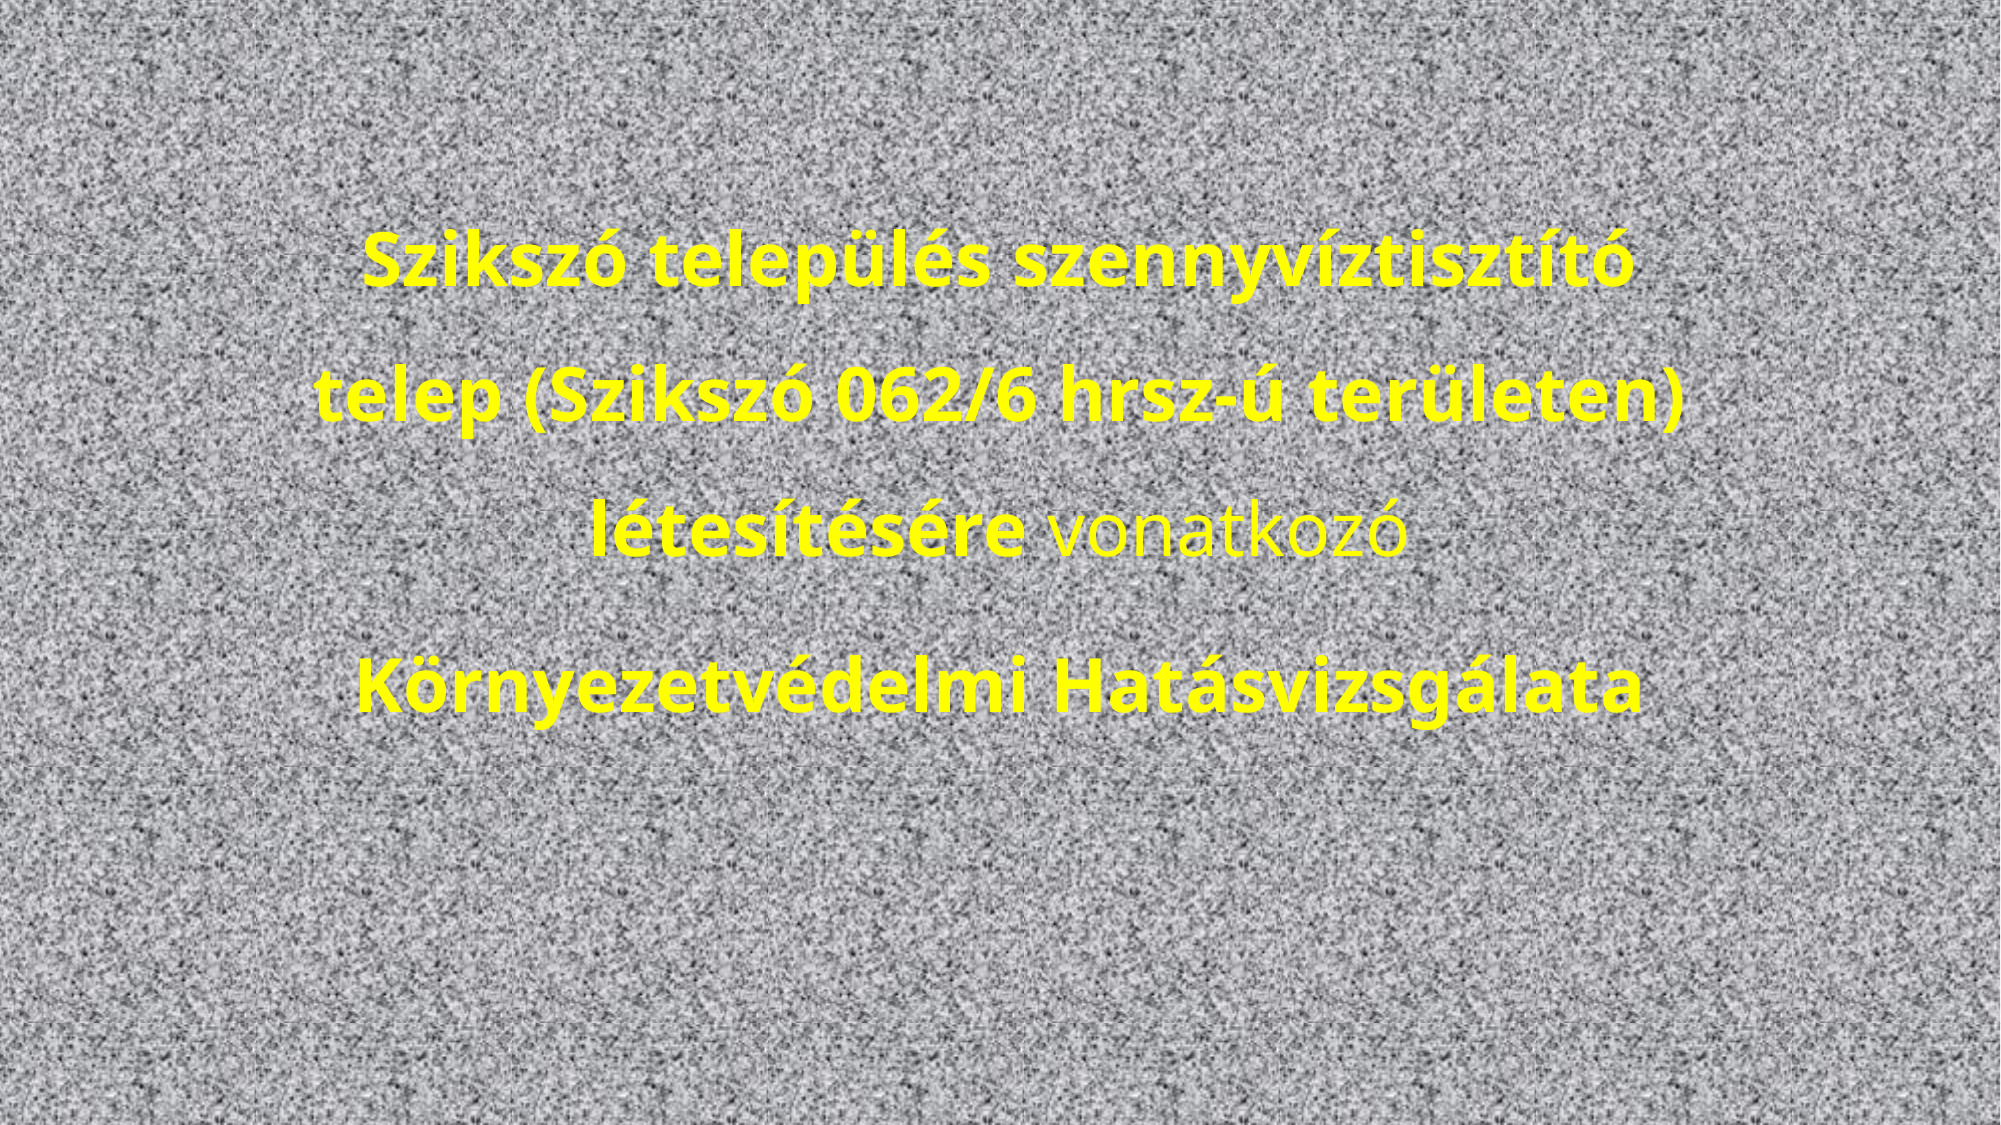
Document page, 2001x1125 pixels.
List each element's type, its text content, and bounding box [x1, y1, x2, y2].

picture [0, 0, 2001, 1125]
text_box Szikszó település szennyvíztisztító telep (Szikszó 062/6 hrsz-ú területen) létesítésére vonatkozó Környezetvédelmi Hatásvizsgálata [249, 159, 1750, 431]
